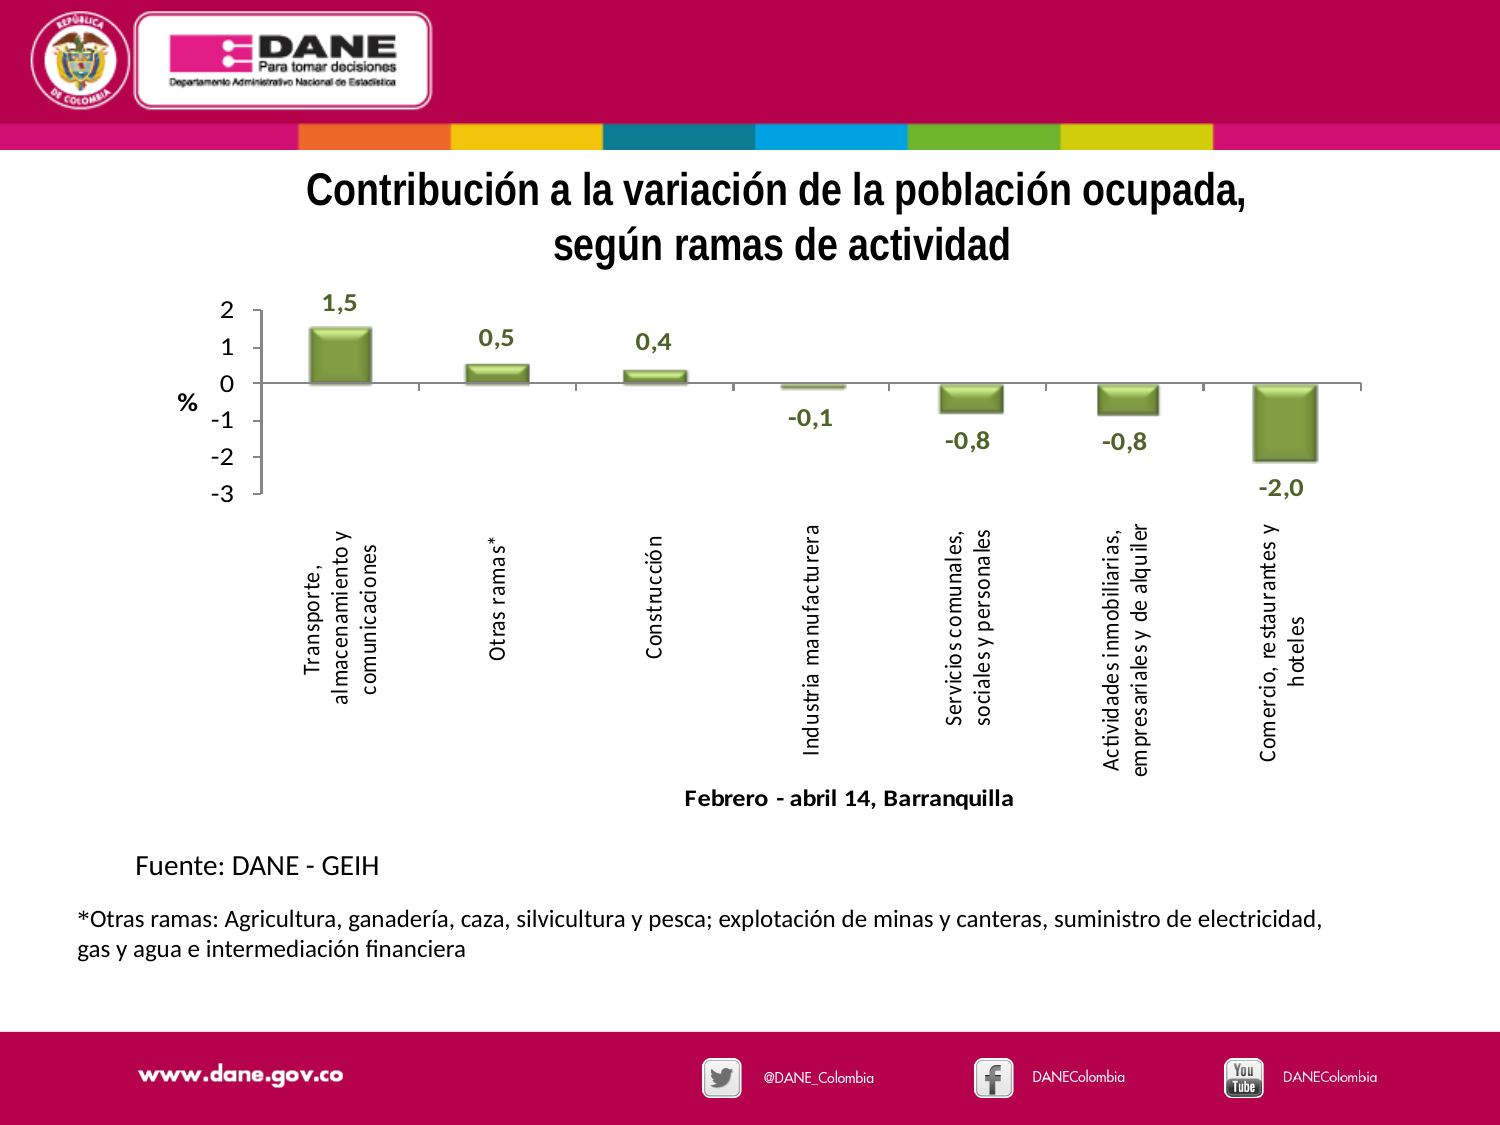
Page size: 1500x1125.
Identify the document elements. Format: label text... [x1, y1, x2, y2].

picture [124, 1054, 361, 1100]
text_box Contribución a la variación de la población ocupada, según ramas de actividad [283, 152, 1282, 278]
text_box Fuente: DANE - GEIH [120, 838, 395, 889]
picture [135, 281, 1391, 847]
text_box *Otras ramas: Agricultura, ganadería, caza, silvicultura y pesca; explotación de minas y canteras, suministro de electricidad, gas y agua e intermediación financiera [62, 895, 1351, 970]
picture [702, 1058, 874, 1098]
picture [0, 0, 1500, 150]
picture [1224, 1058, 1377, 1098]
text_box [112, 116, 1388, 305]
picture [974, 1058, 1125, 1098]
